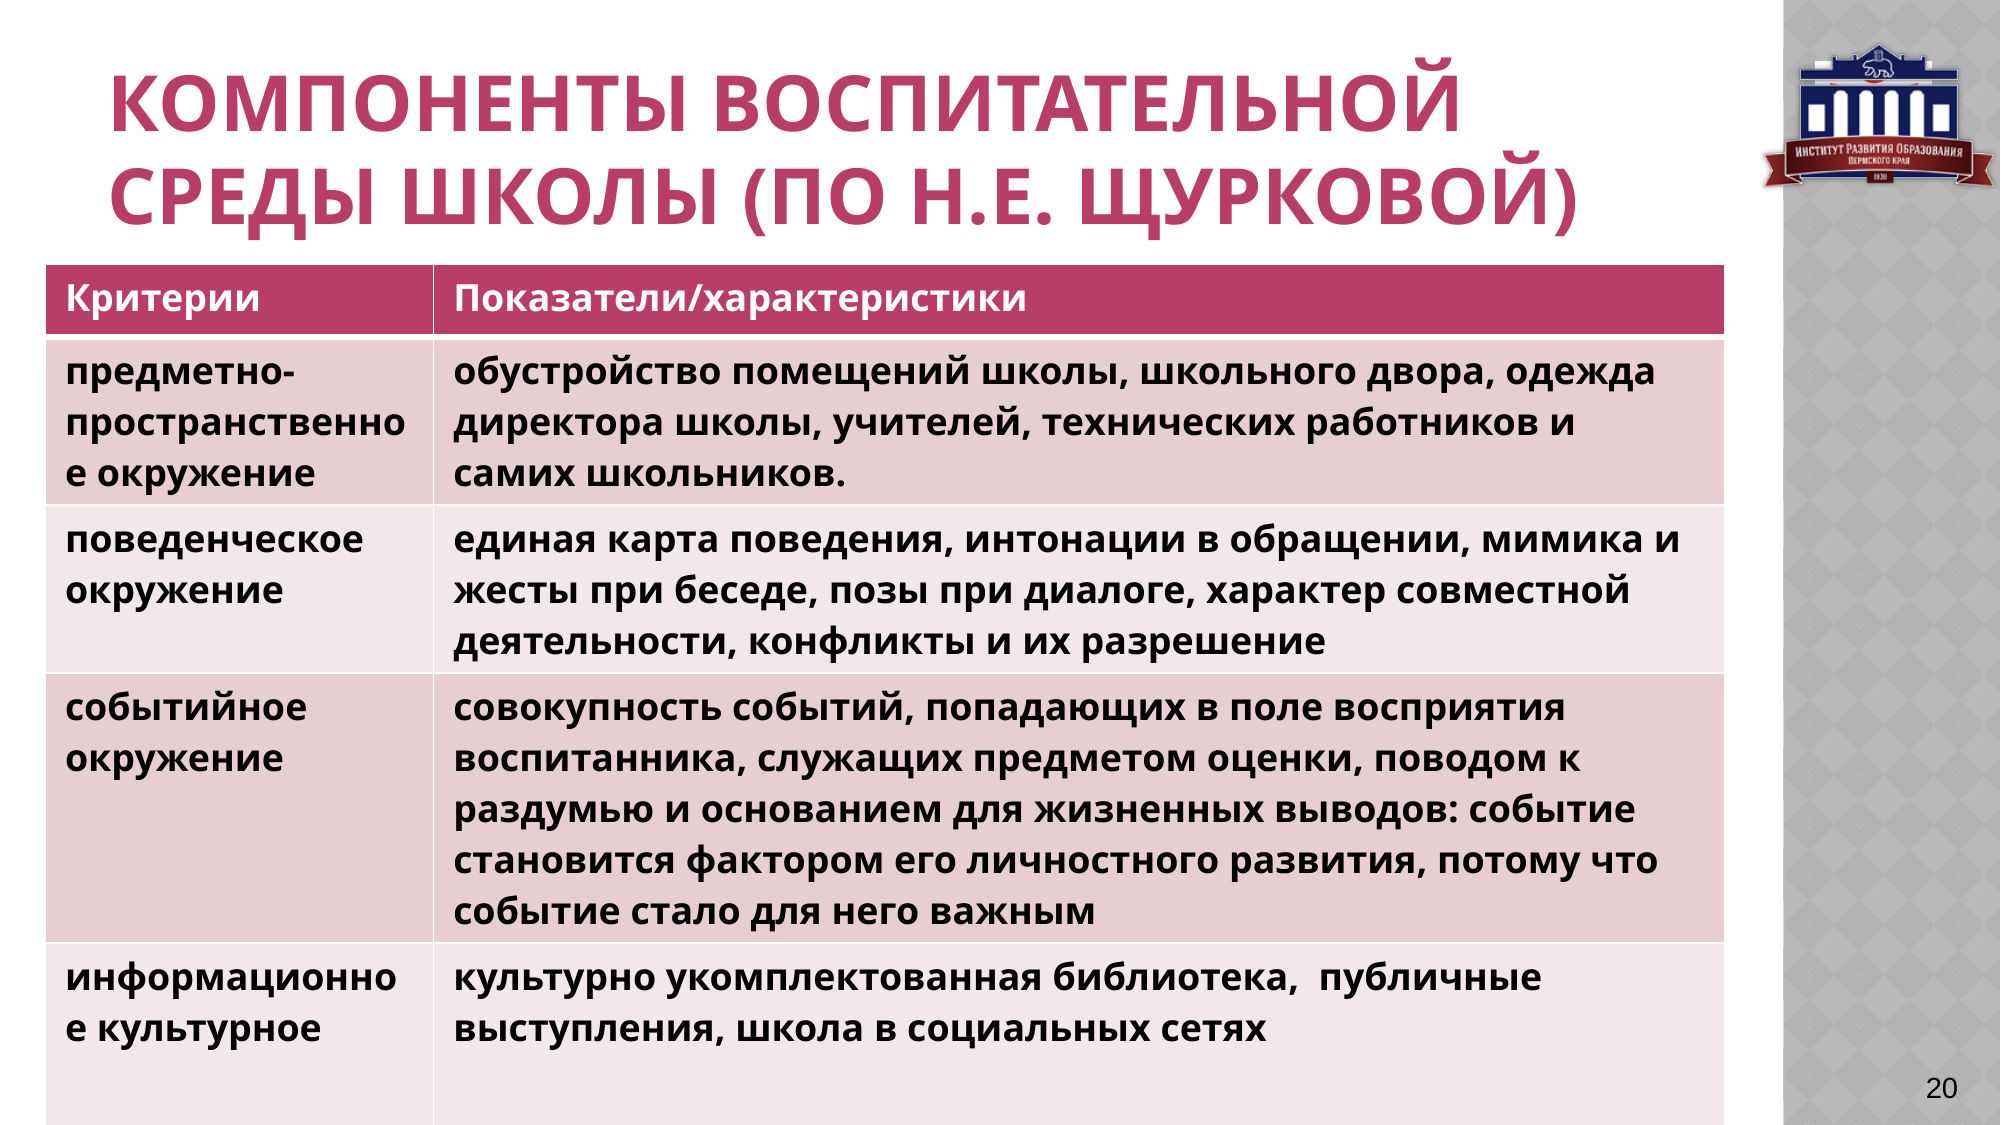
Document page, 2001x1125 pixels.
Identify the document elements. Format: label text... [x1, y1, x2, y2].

table_header Критерии [46, 265, 433, 334]
table_header Показатели/характеристики [434, 265, 1724, 334]
table_cell совокупность событий, попадающих в поле восприятия воспитанника, служащих предметом оценки, поводом к раздумью и основанием для жизненных выводов: событие становится фактором его личностного развития, потому что событие стало для него важным [434, 674, 1724, 942]
table_cell единая карта поведения, интонации в обращении, мимика и жесты при беседе, позы при диалоге, характер совместной деятельности, конфликты и их разрешение [434, 506, 1724, 672]
table_cell информационное культурное [46, 944, 433, 1125]
table_cell предметно-пространственное окружение [46, 340, 433, 504]
table_cell культурно укомплектованная библиотека, публичные выступления, школа в социальных сетях [434, 944, 1724, 1125]
table_cell обустройство помещений школы, школьного двора, одежда директора школы, учителей, технических работников и самих школьников. [434, 340, 1724, 504]
title Компоненты воспитательной среды школы (по Н.Е. Щурковой) [99, 52, 1684, 240]
picture [1757, 38, 2000, 194]
table_cell поведенческое окружение [46, 506, 433, 672]
table_cell событийное окружение [46, 674, 433, 942]
